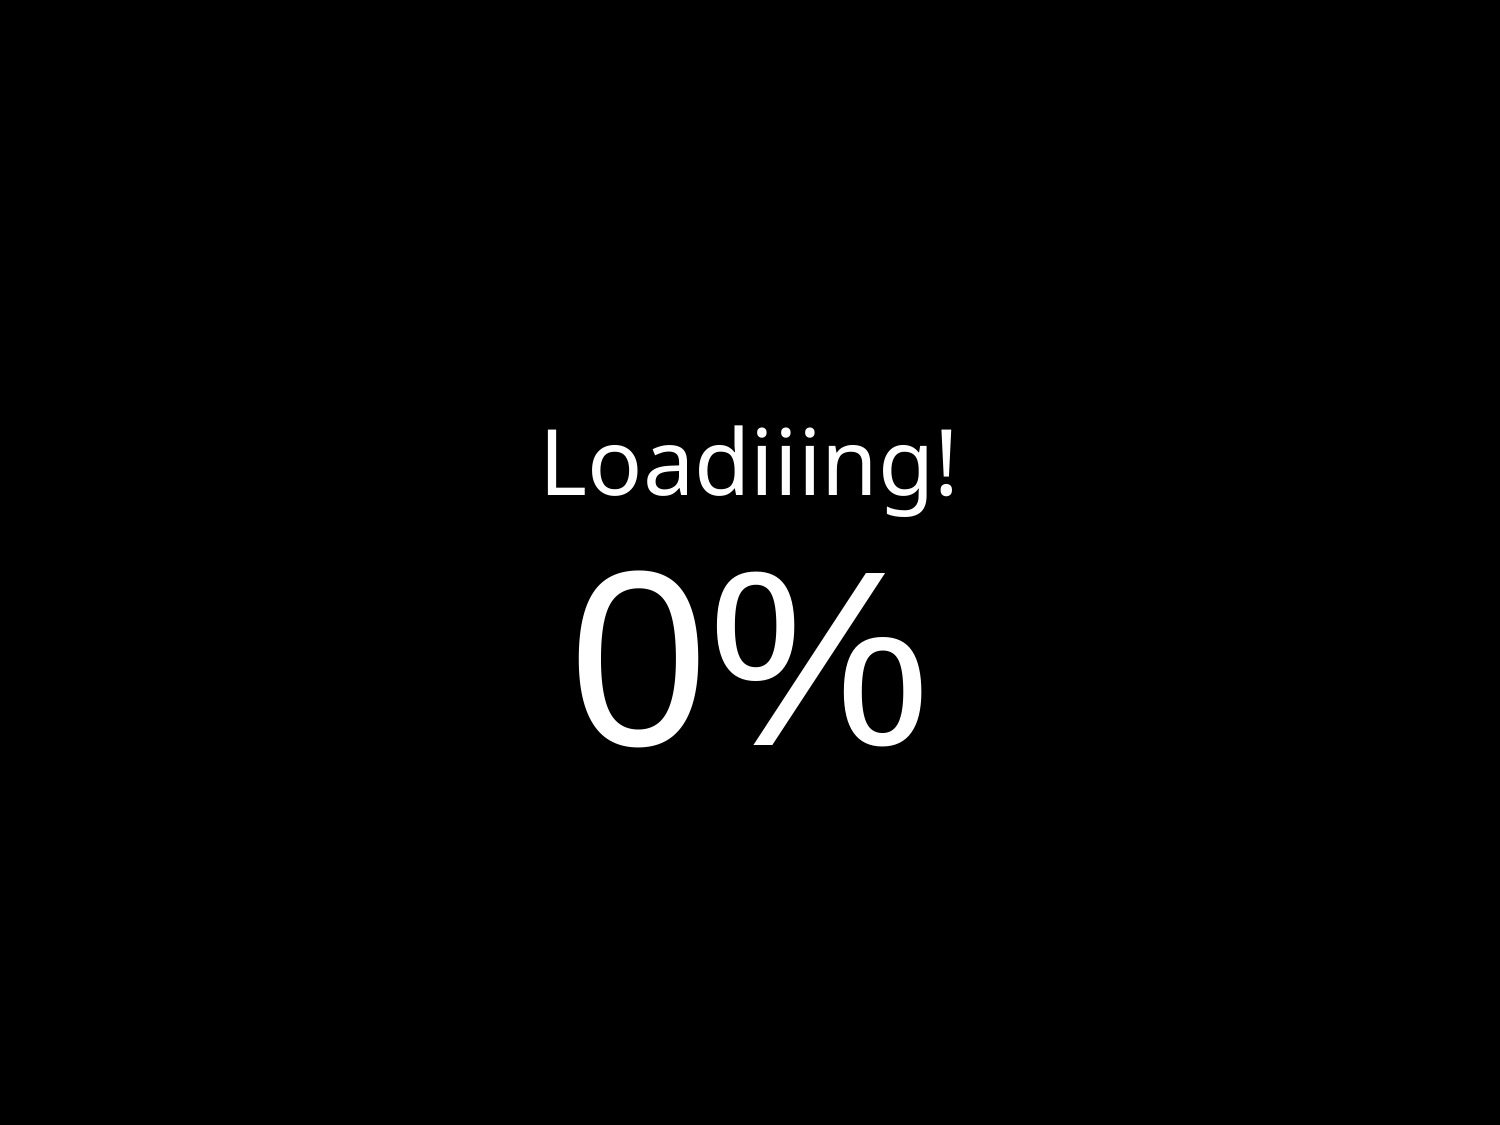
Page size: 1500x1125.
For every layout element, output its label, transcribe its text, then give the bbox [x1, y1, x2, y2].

title Loadiiing! [112, 338, 1388, 580]
subtitle 0% [225, 488, 1275, 776]
